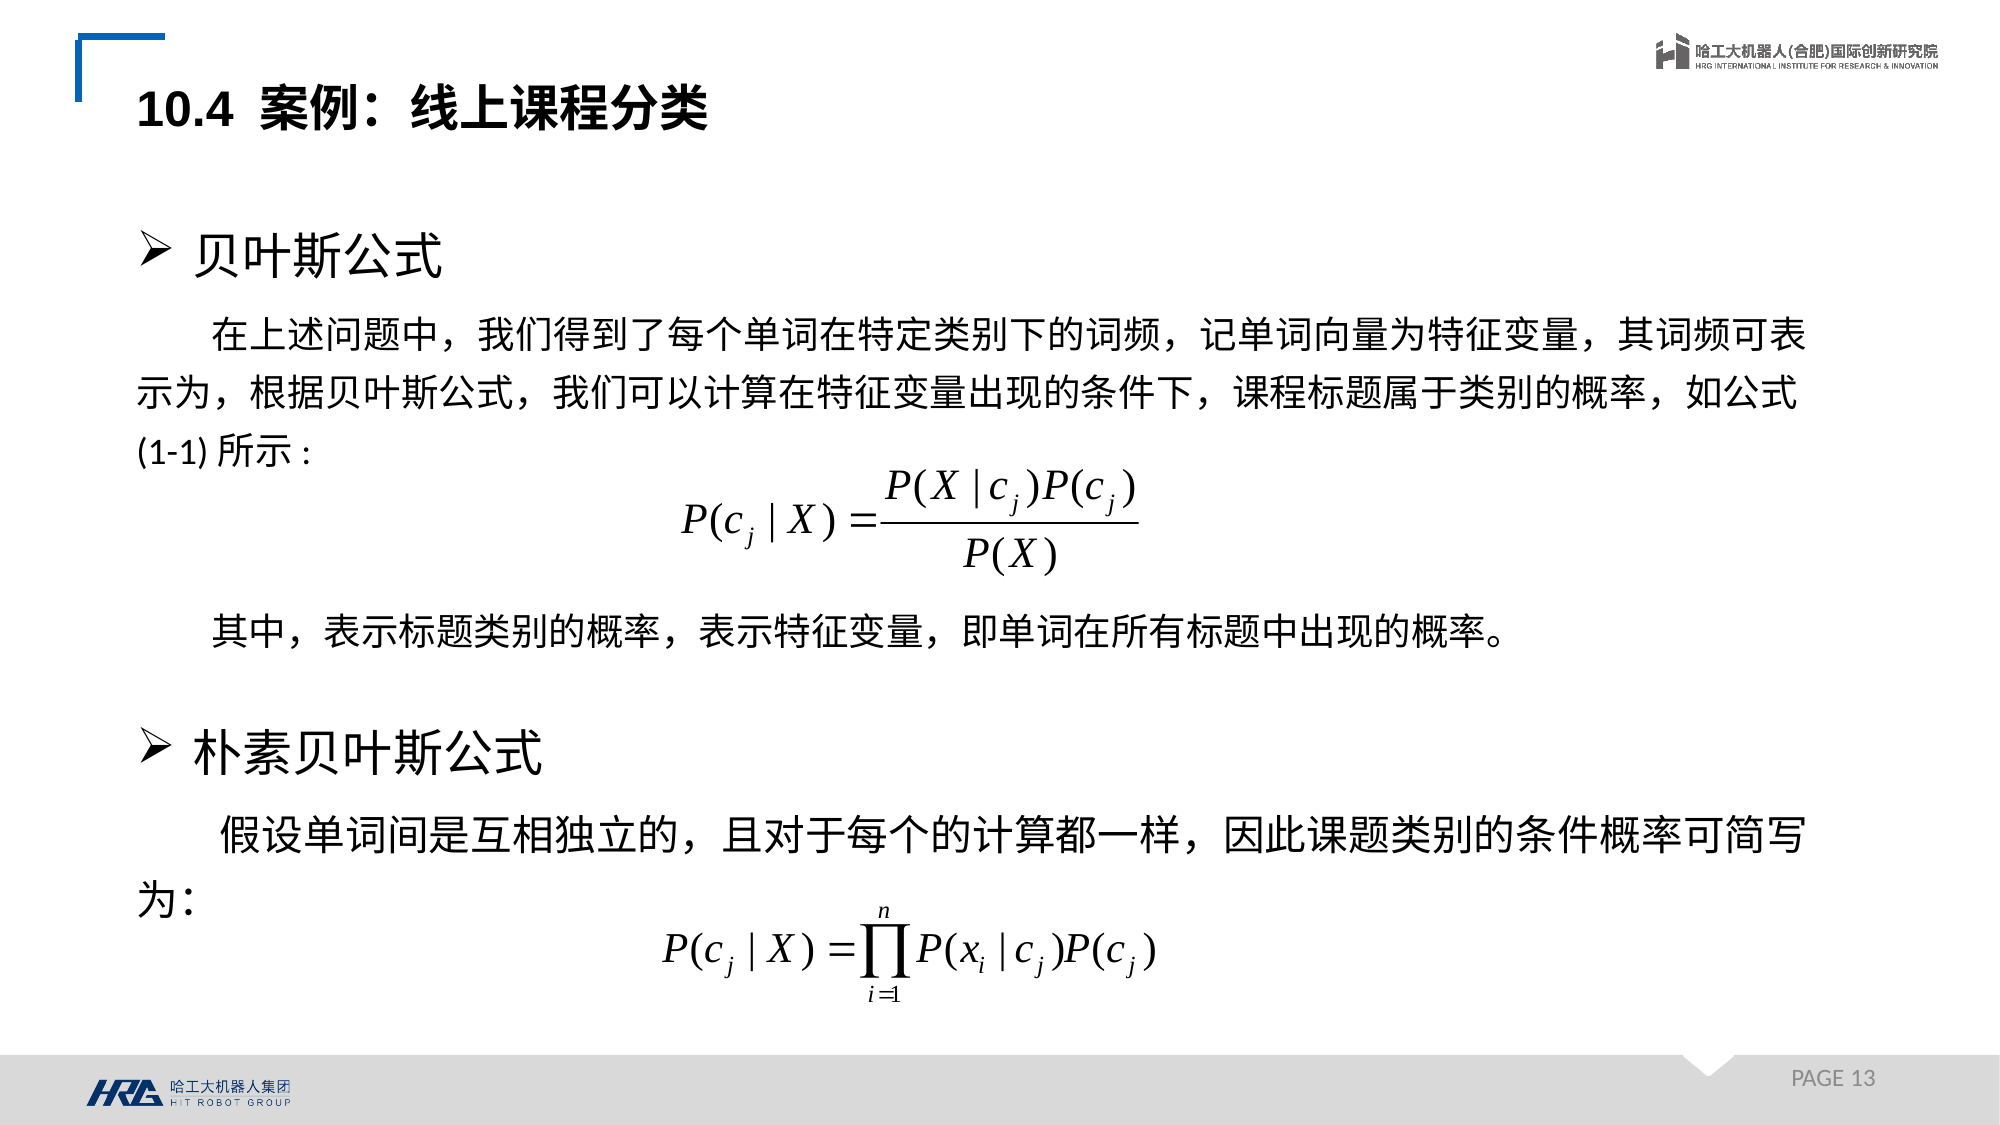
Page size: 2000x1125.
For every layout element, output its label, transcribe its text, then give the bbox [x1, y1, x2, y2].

picture [86, 1079, 290, 1106]
text_box 贝叶斯公式 在上述问题中，我们得到了每个单词在特定类别下的词频，记单词向量为特征变量，其词频可表示为，根据贝叶斯公式，我们可以计算在特征变量出现的条件下，课程标题属于类别的概率，如公式(1-1)所示: [121, 217, 1824, 604]
text_box 其中，表示标题类别的概率，表示特征变量，即单词在所有标题中出现的概率。 [121, 587, 1540, 661]
text_box 10.4 案例：线上课程分类 [121, 68, 1284, 144]
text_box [653, 889, 1166, 1016]
picture [1610, 1, 1977, 177]
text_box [672, 454, 1147, 588]
text_box 朴素贝叶斯公式 假设单词间是互相独立的，且对于每个的计算都一样，因此课题类别的条件概率可简写为： [121, 683, 1824, 932]
